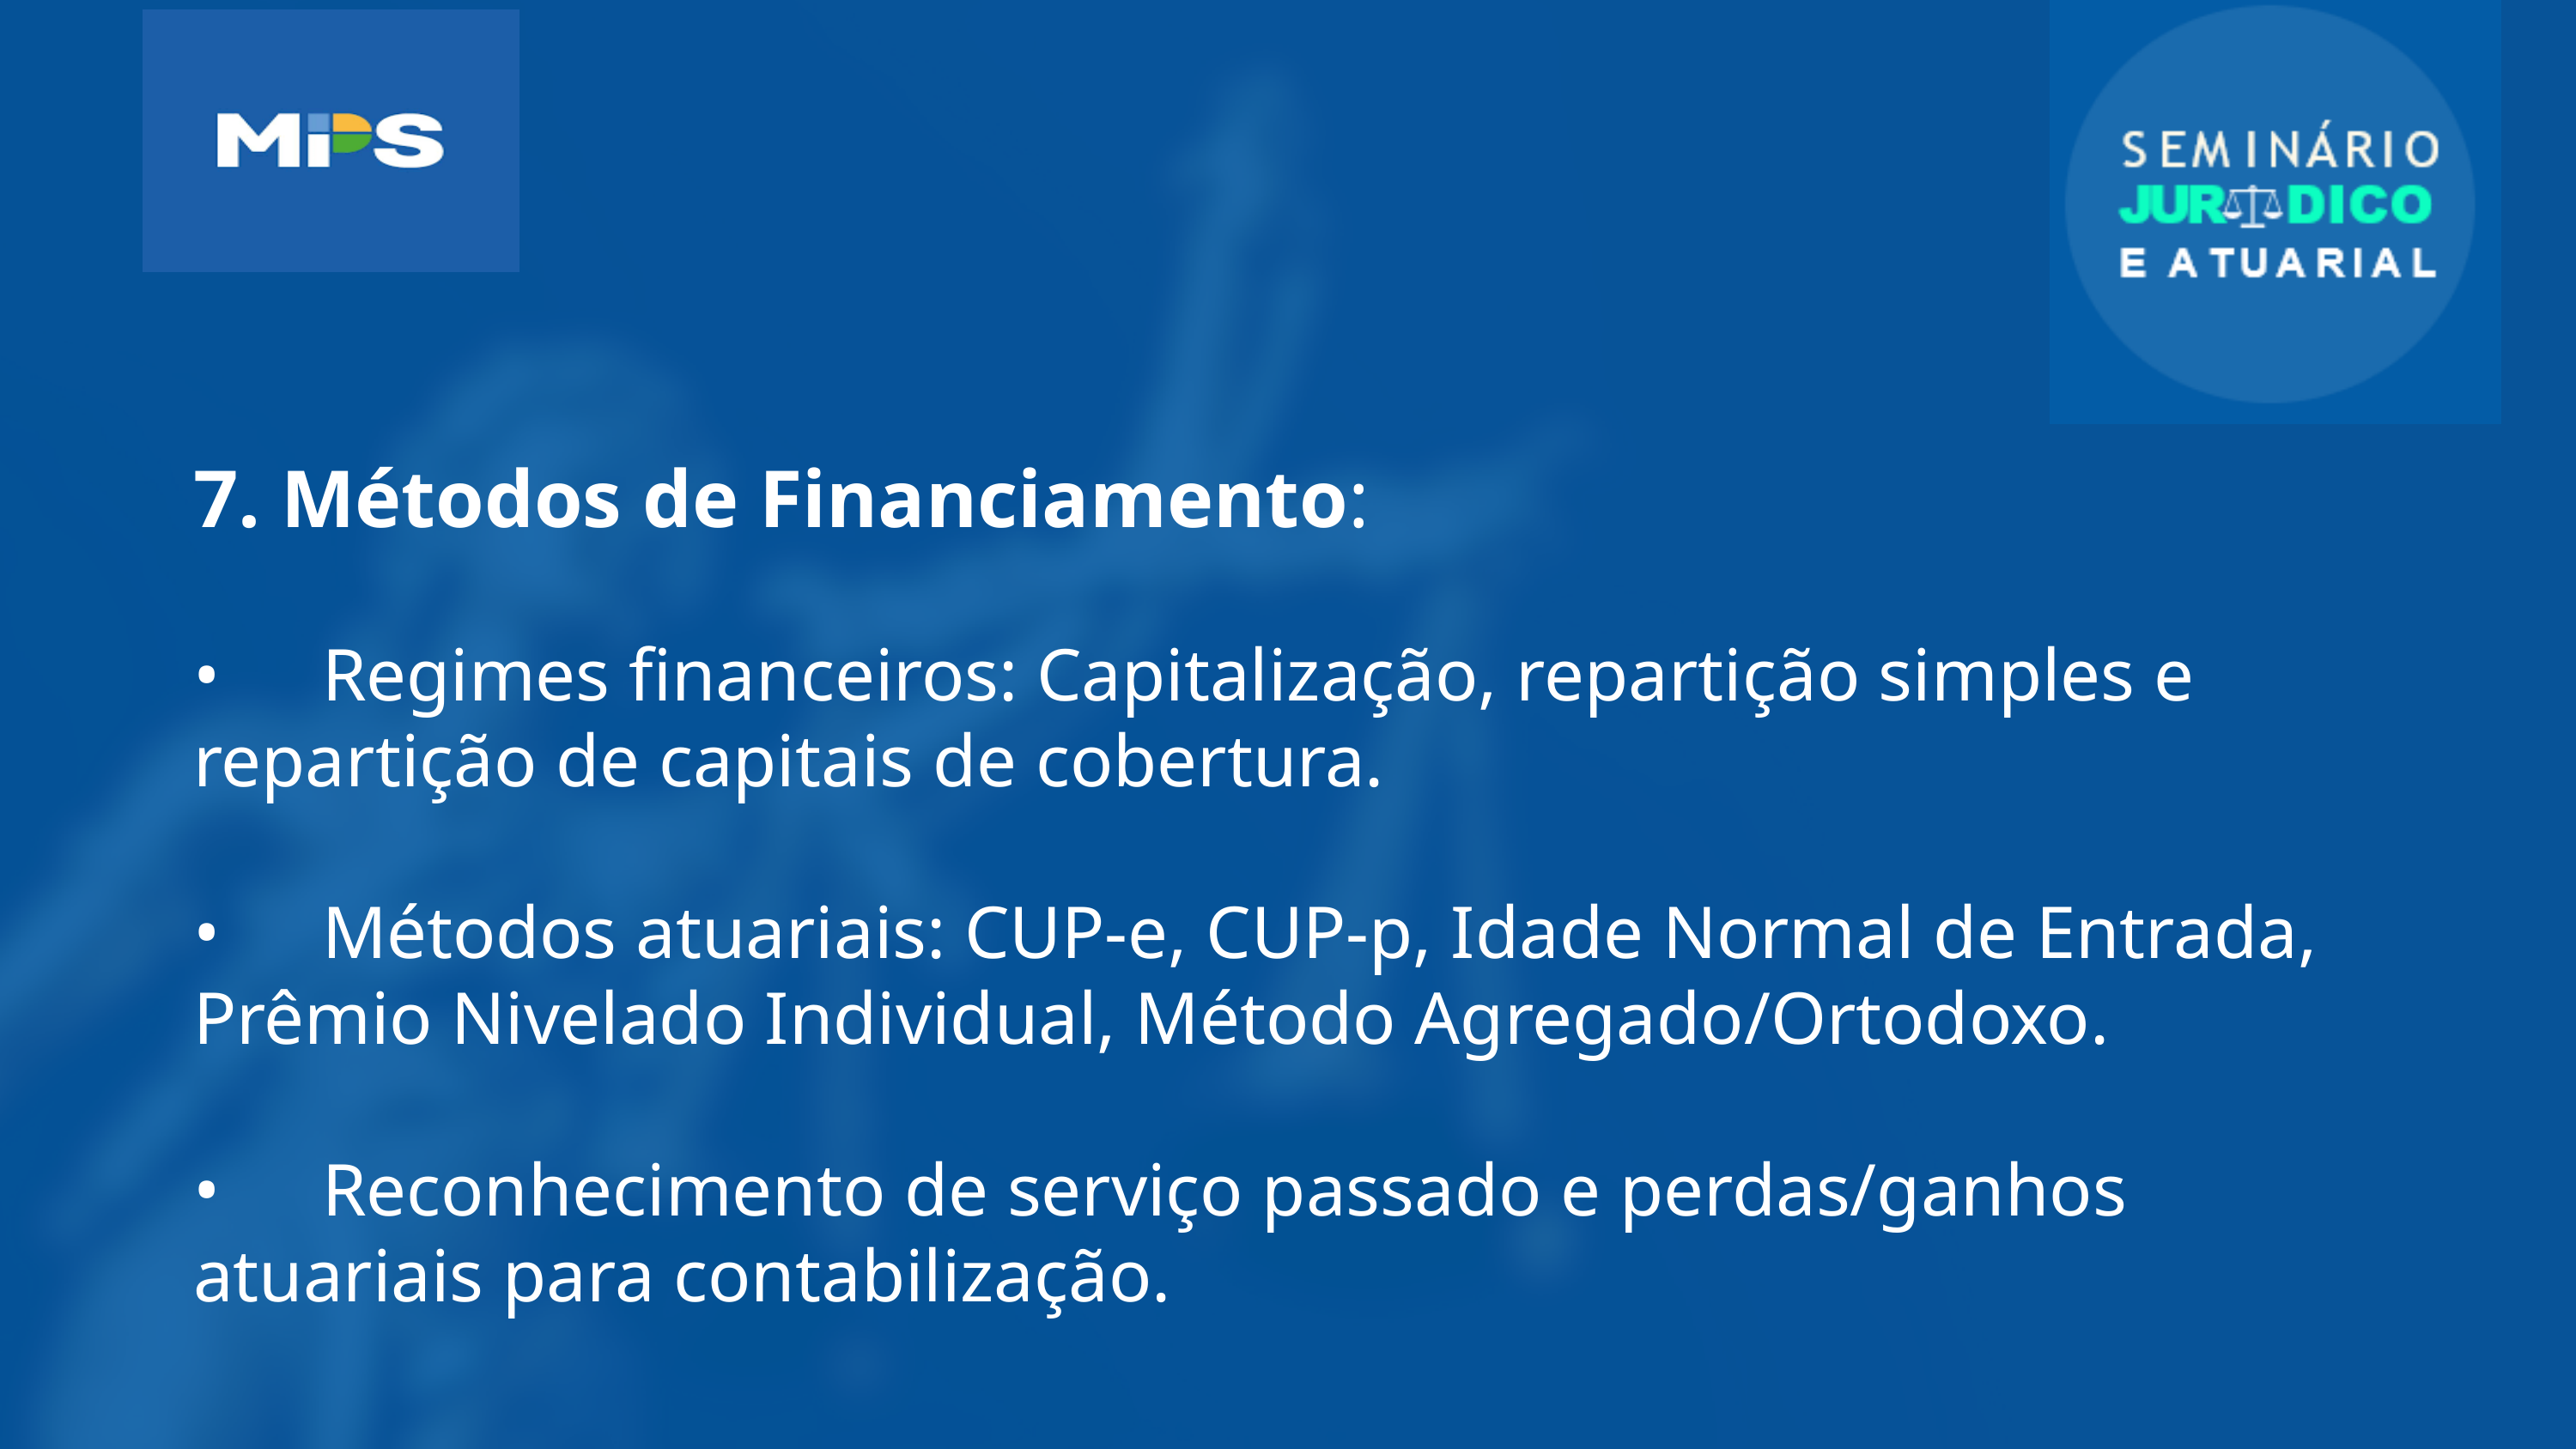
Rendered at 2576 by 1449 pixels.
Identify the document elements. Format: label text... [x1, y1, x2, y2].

title 7. Métodos de Financiamento: • Regimes financeiros: Capitalização, repartição simples e repartição de capitais de cobertura. • Métodos atuariais: CUP-e, CUP-p, Idade Normal de Entrada, Prêmio Nivelado Individual, Método Agregado/Ortodoxo. • Reconhecimento de serviço passado e perdas/ganhos atuariais para contabilização. [193, 449, 2383, 1449]
picture [0, 0, 2576, 1449]
